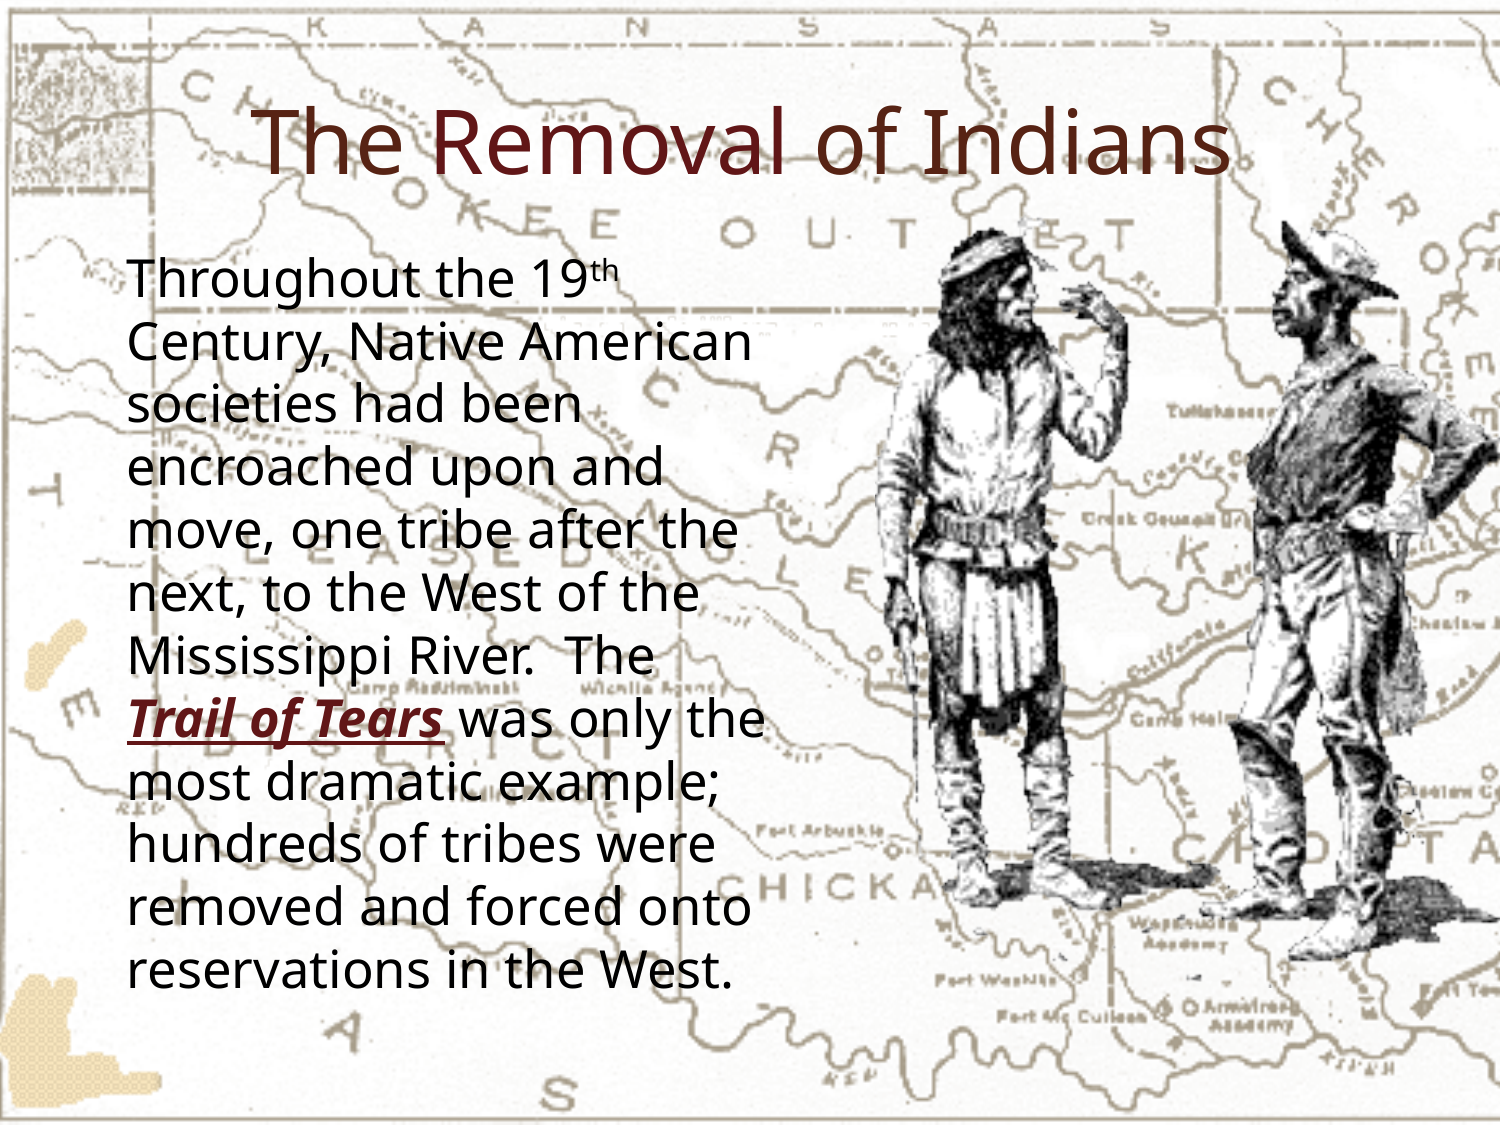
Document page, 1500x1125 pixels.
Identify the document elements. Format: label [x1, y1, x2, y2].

list [0, 0, 1500, 1125]
picture [875, 212, 1500, 988]
